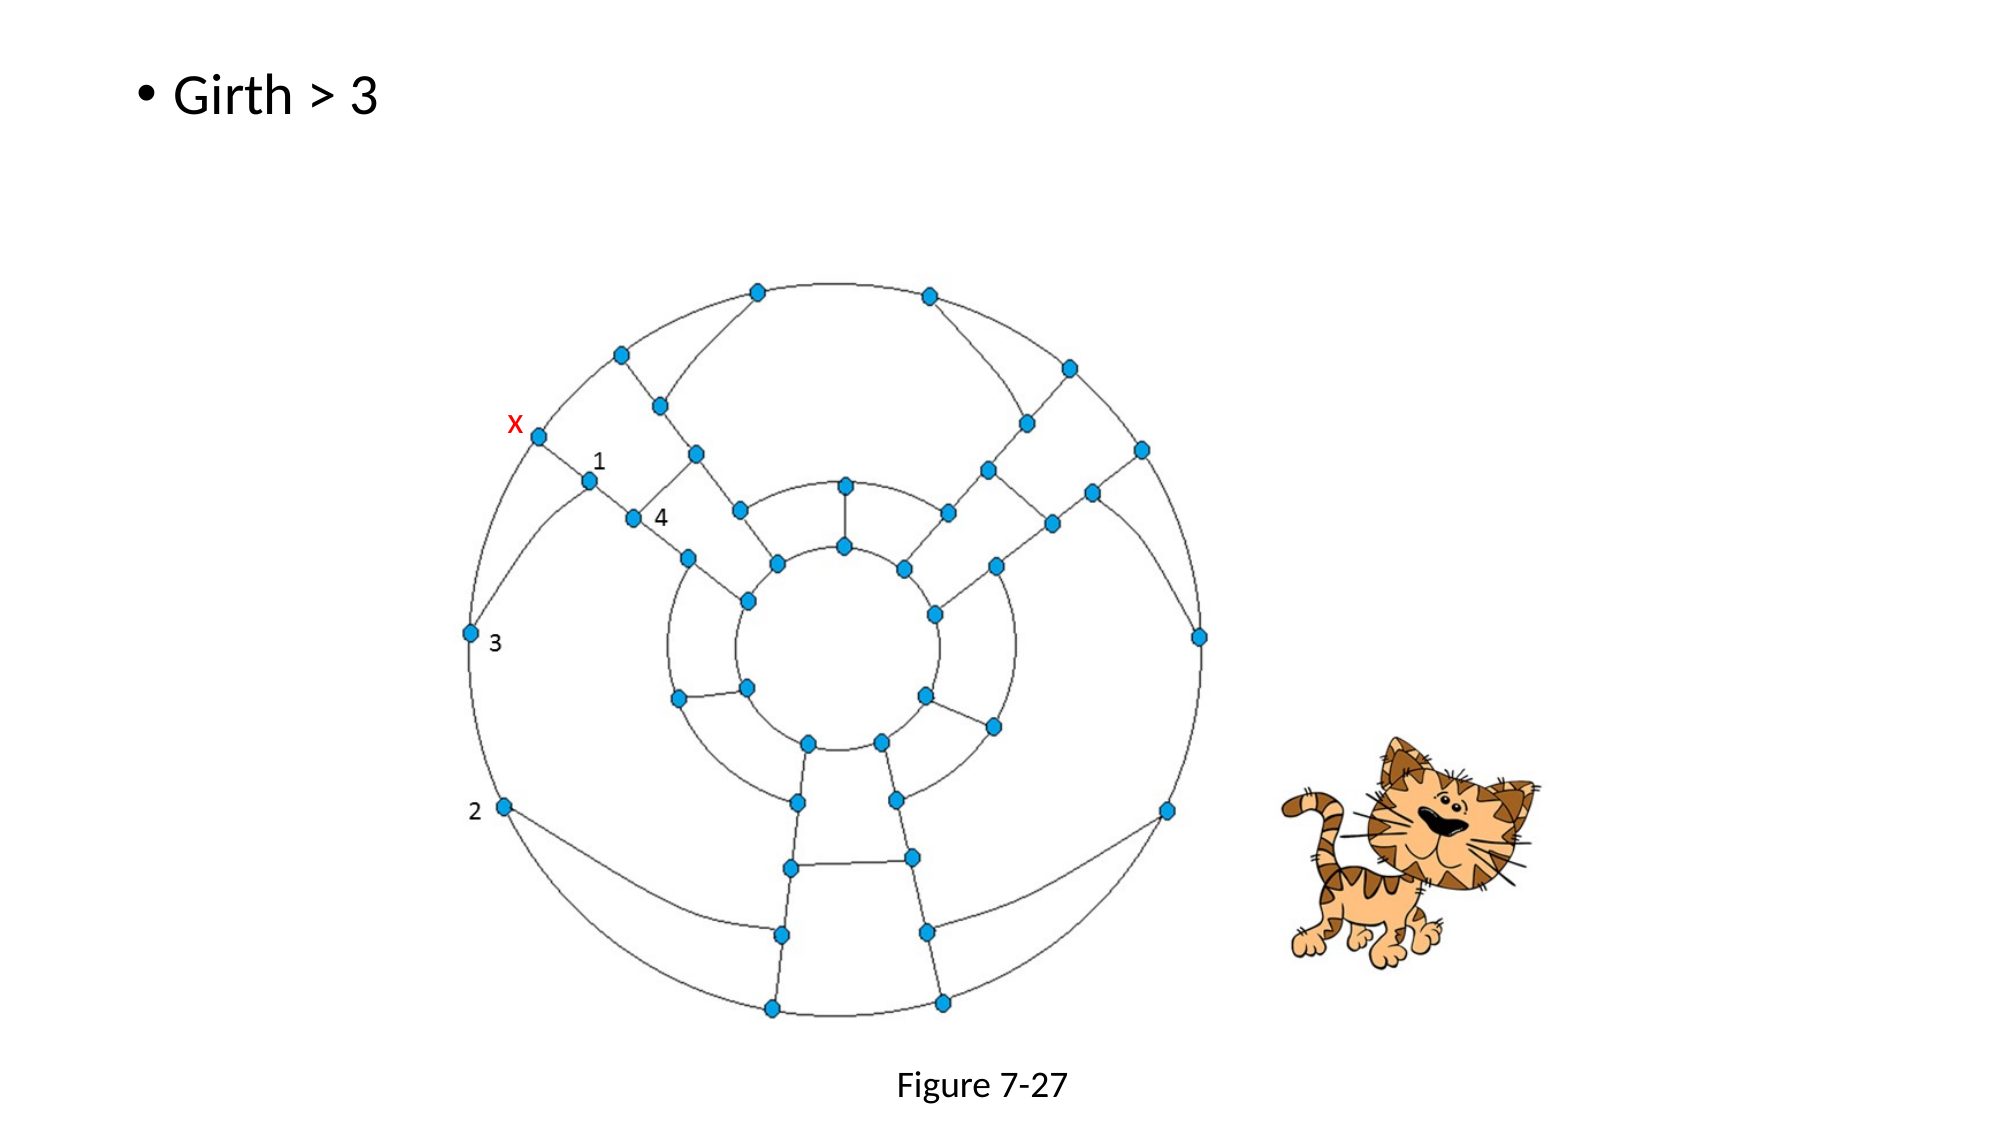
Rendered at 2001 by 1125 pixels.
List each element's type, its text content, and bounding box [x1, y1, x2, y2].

text_box Figure 7-27 [882, 1052, 1084, 1113]
picture [452, 273, 1548, 1023]
list Girth > 3 [121, 56, 1847, 771]
